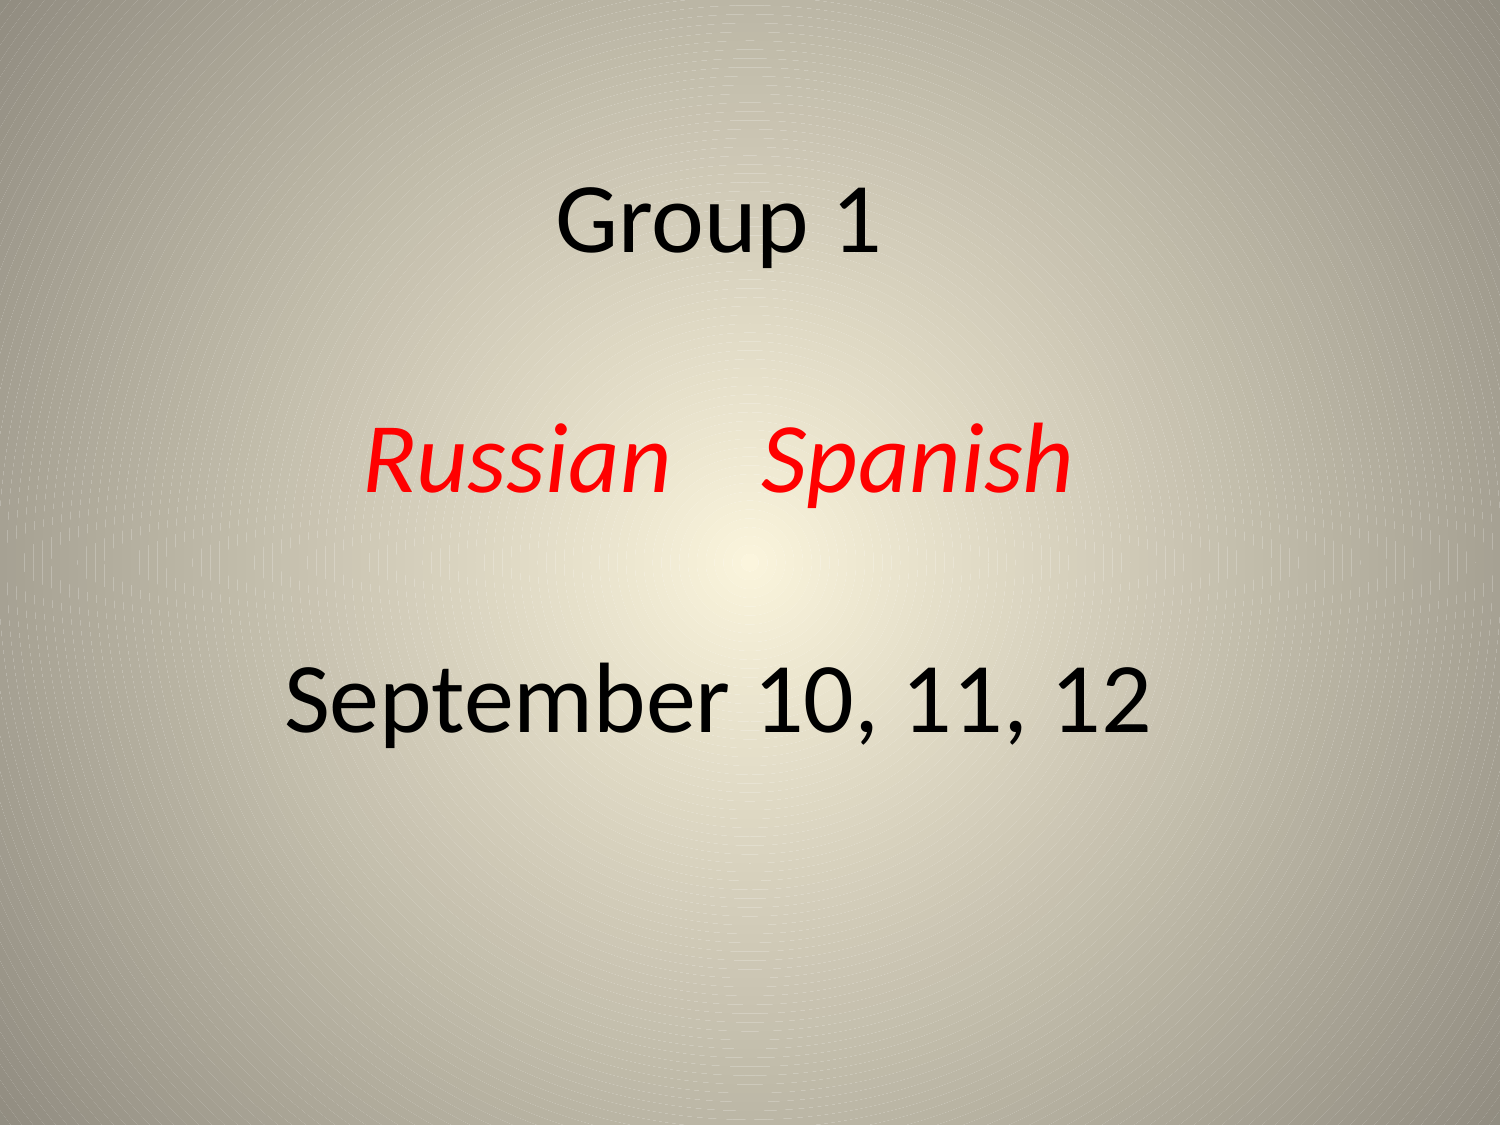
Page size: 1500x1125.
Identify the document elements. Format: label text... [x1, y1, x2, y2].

text_box Group 1 Russian Spanish September 10, 11, 12 [0, 0, 1438, 1125]
